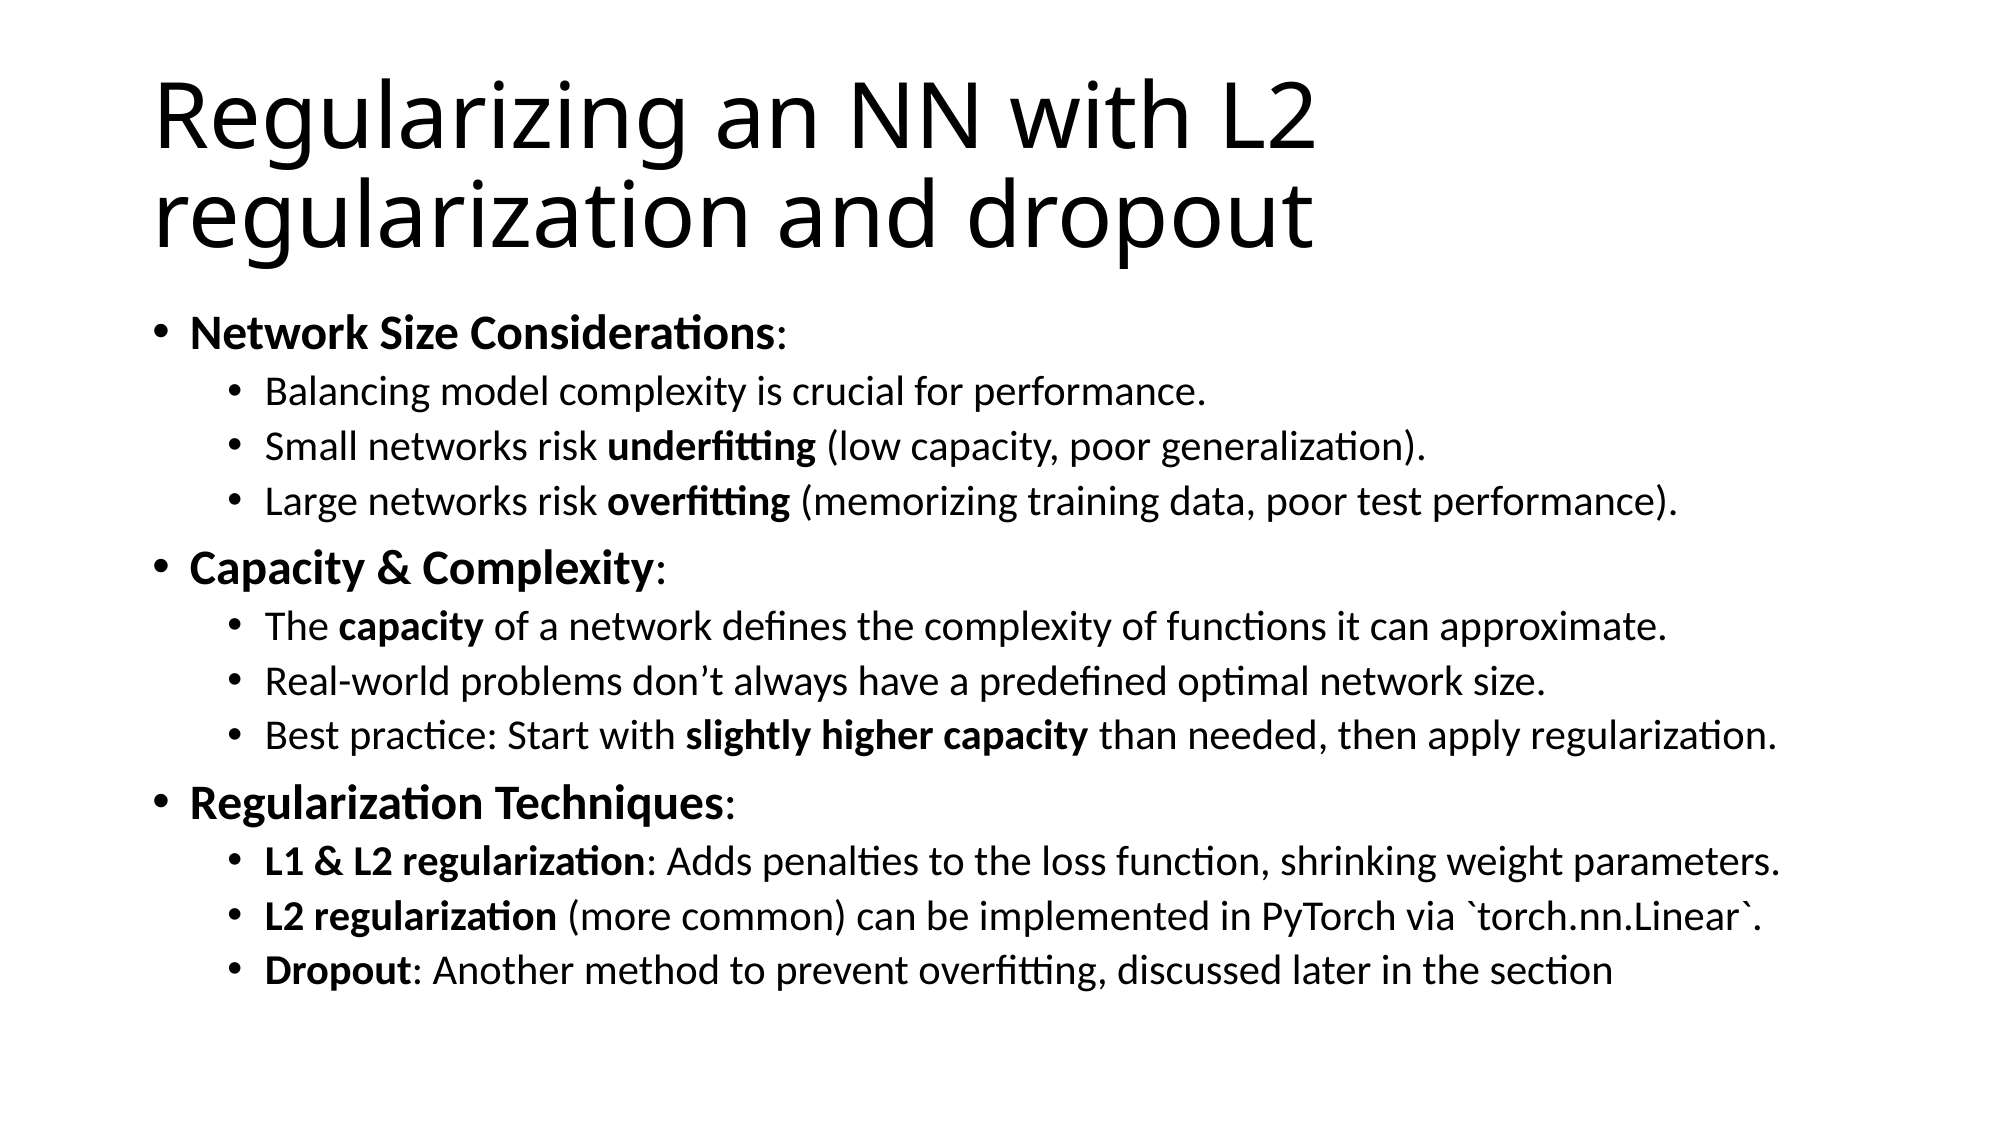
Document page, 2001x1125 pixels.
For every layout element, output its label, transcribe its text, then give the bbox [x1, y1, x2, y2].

title Regularizing an NN with L2 regularization and dropout [137, 59, 1863, 278]
list Network Size Considerations: Balancing model complexity is crucial for performance. Small networks risk underfitting (low capacity, poor generalization). Large networks risk overfitting (memorizing training data, poor test performance). Capacity & Complexity: The capacity of a network defines the complexity of functions it can approximate. Real-world problems don’t always have a predefined optimal network size. Best practice: Start with slightly higher capacity than needed, then apply regularization. Regularization Techniques: L1 & L2 regularization: Adds penalties to the loss function, shrinking weight parameters. L2 regularization (more common) can be implemented in PyTorch via `torch.nn.Linear`. Dropout: Another method to prevent overfitting, discussed later in the section [137, 299, 1863, 1014]
